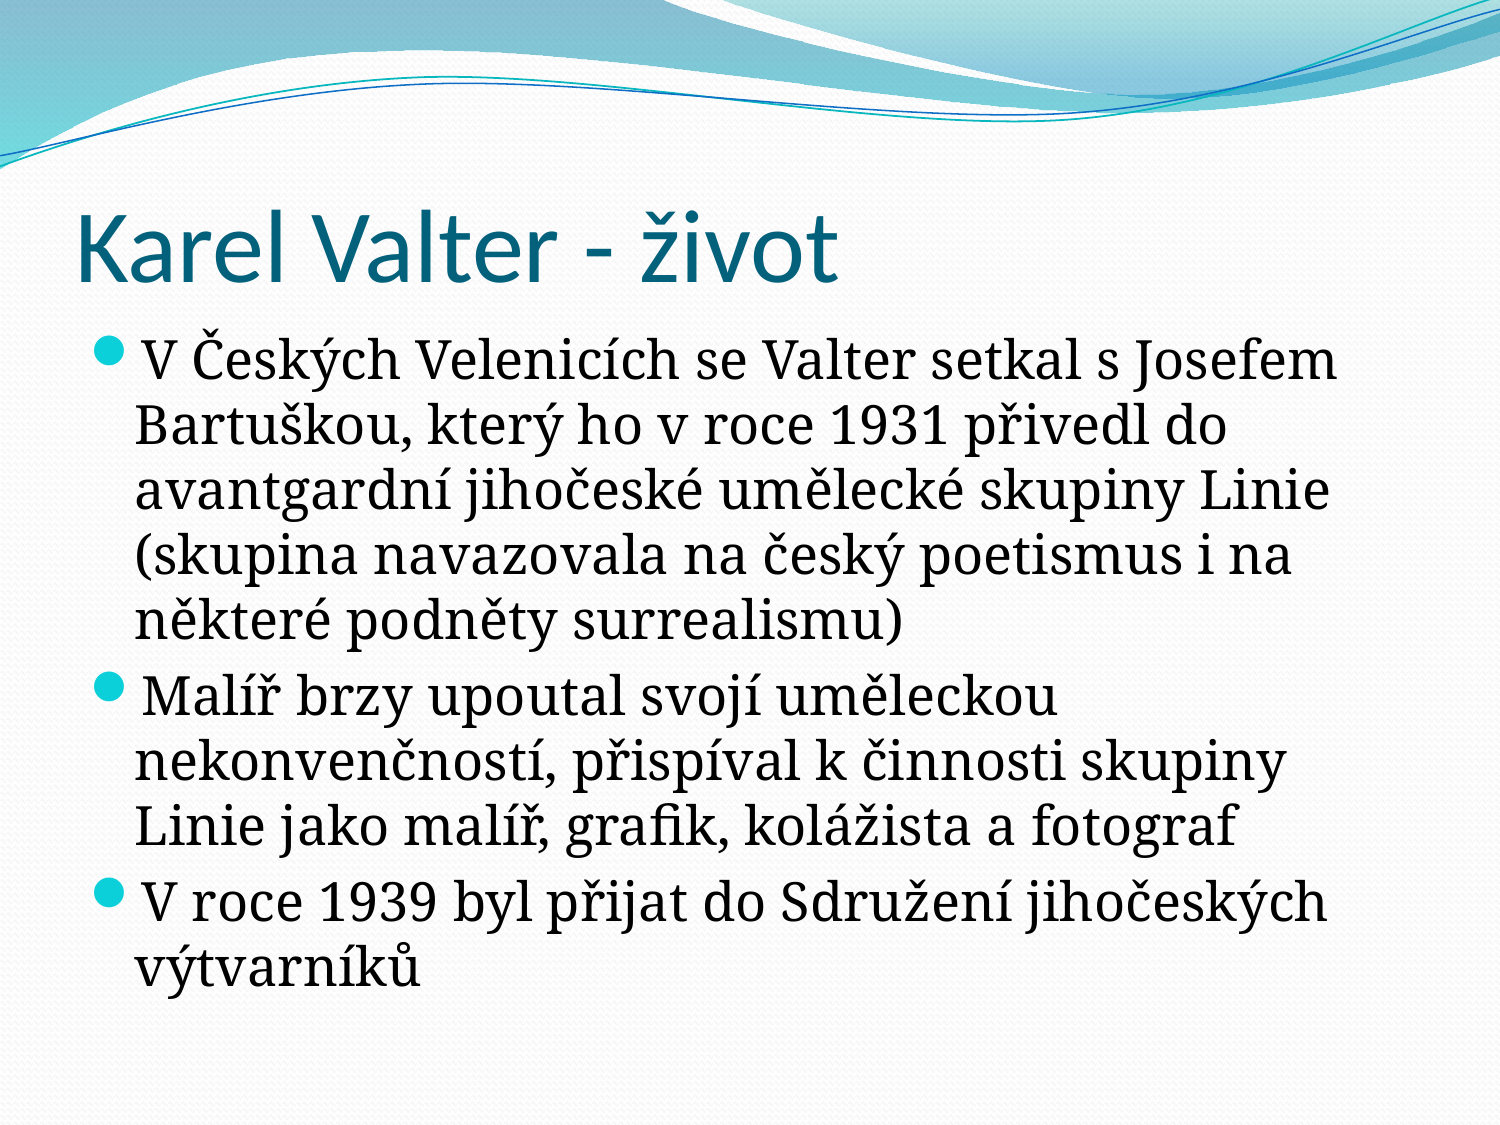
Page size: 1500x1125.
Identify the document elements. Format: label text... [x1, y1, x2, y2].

title Karel Valter - život [75, 115, 1425, 303]
list V Českých Velenicích se Valter setkal s Josefem Bartuškou, který ho v roce 1931 přivedl do avantgardní jihočeské umělecké skupiny Linie (skupina navazovala na český poetismus i na některé podněty surrealismu) Malíř brzy upoutal svojí uměleckou nekonvenčností, přispíval k činnosti skupiny Linie jako malíř, grafik, kolážista a fotograf V roce 1939 byl přijat do Sdružení jihočeských výtvarníků [75, 317, 1425, 1038]
